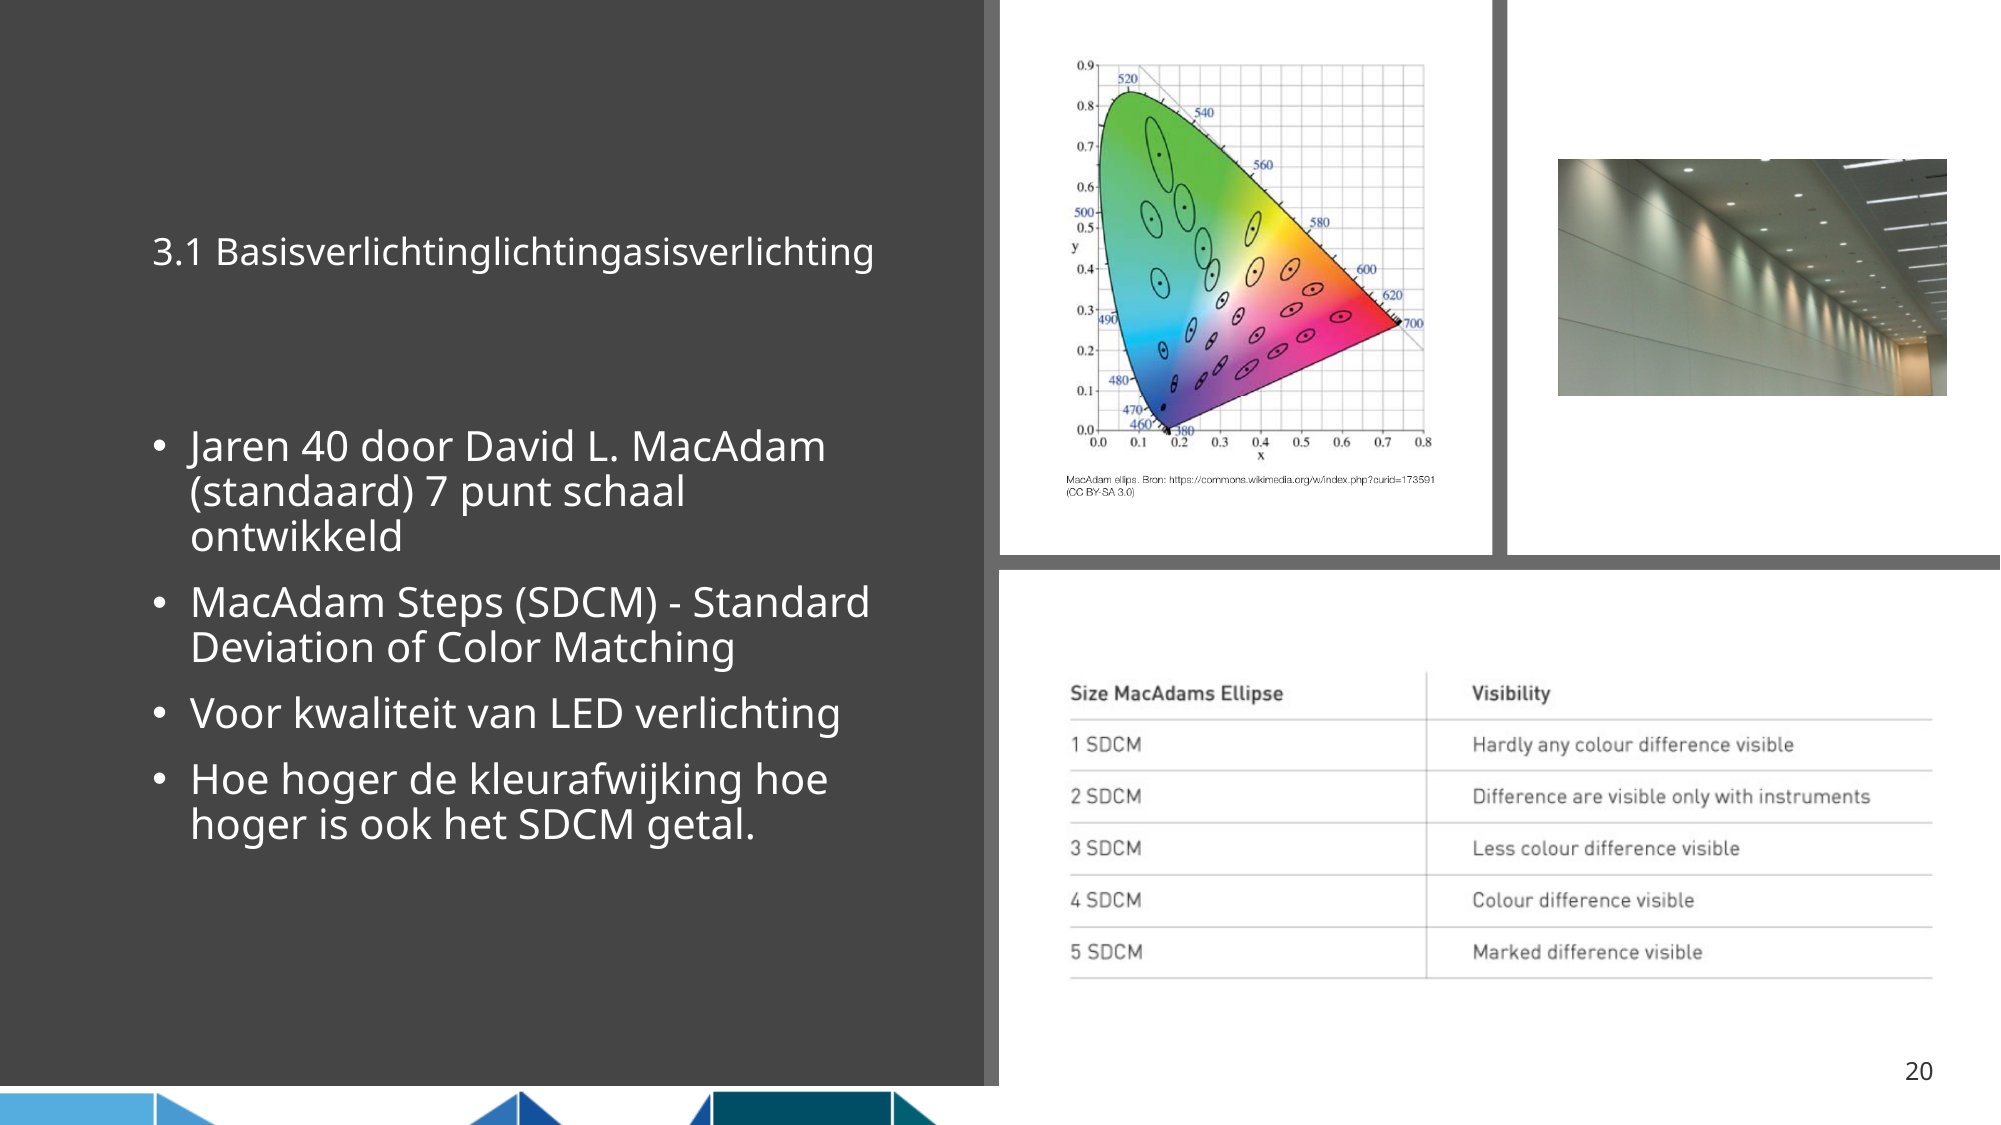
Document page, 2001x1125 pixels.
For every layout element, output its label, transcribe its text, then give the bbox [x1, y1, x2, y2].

picture [1558, 159, 1947, 396]
text_box [983, 0, 2000, 1125]
picture [0, 1086, 983, 1125]
picture [1053, 663, 1947, 1002]
title 3.1 Basisverlichtinglichtingasisverlichting [137, 118, 892, 389]
text_box [999, 0, 1493, 556]
list Jaren 40 door David L. MacAdam (standaard) 7 punt schaal ontwikkeld MacAdam Steps (SDCM) - Standard Deviation of Color Matching Voor kwaliteit van LED verlichting Hoe hoger de kleurafwijking hoe hoger is ook het SDCM getal. [137, 418, 892, 1014]
slide_number 20 [1734, 1042, 1949, 1103]
text_box [1506, 0, 2000, 556]
picture [1056, 52, 1439, 503]
